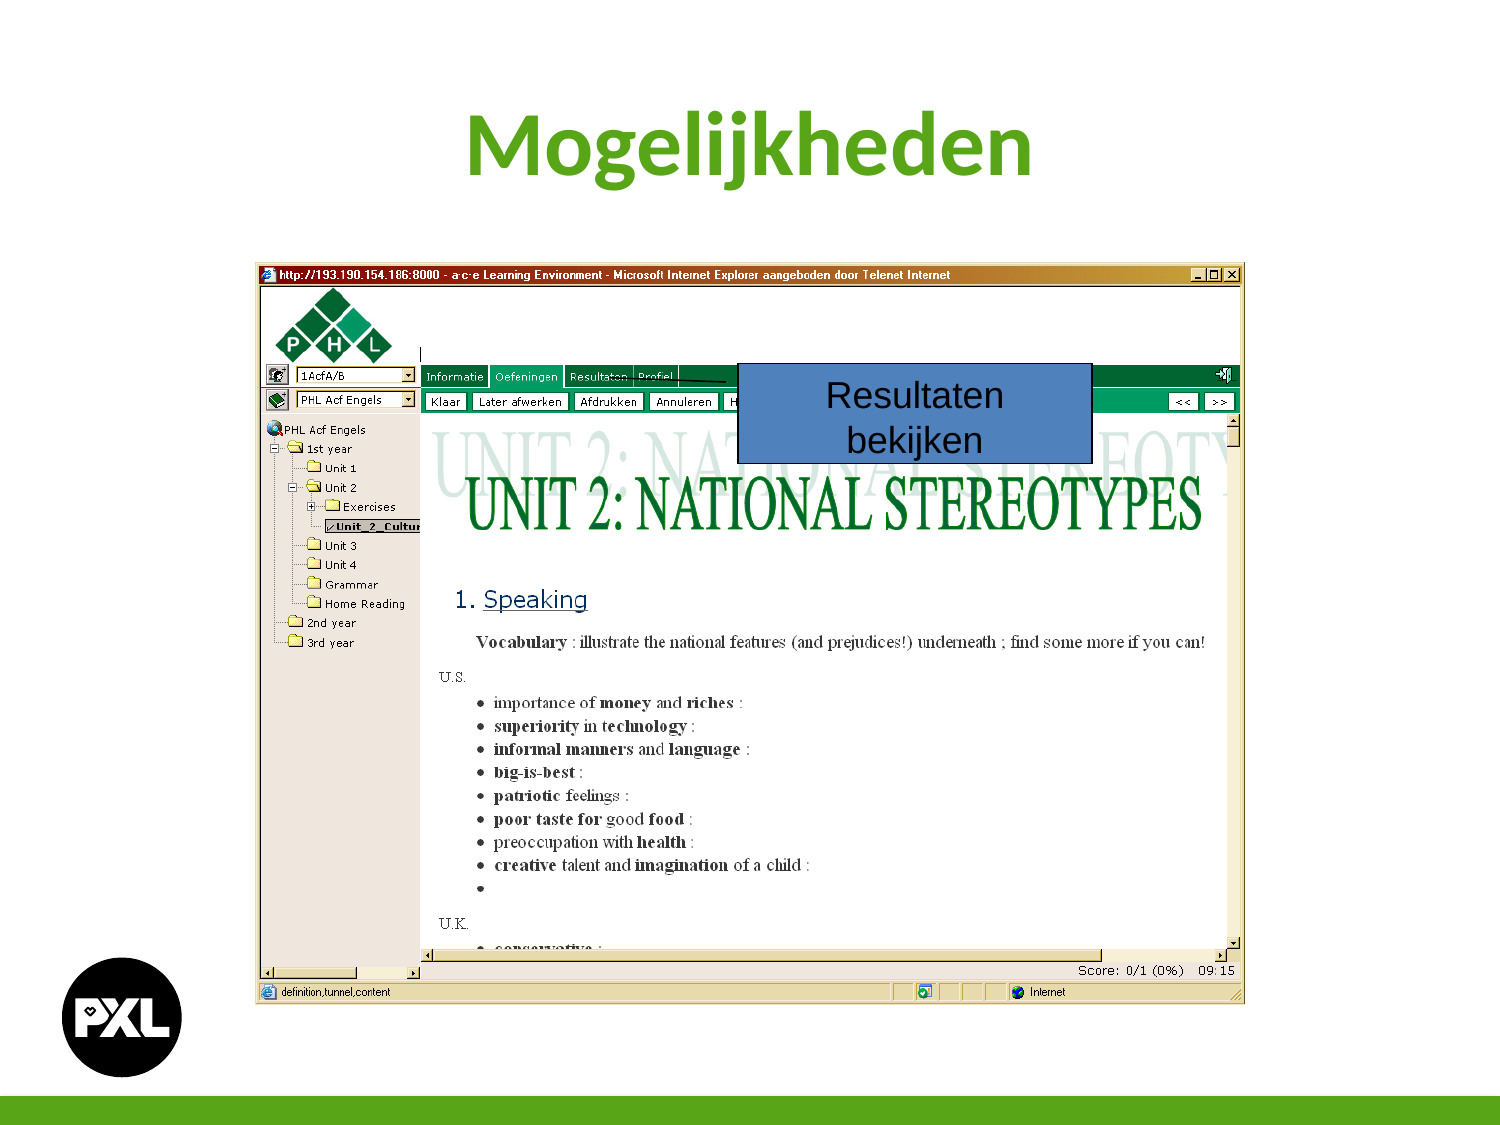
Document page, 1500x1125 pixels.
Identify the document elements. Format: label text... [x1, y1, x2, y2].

title Mogelijkheden [75, 45, 1425, 233]
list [254, 262, 1246, 1006]
